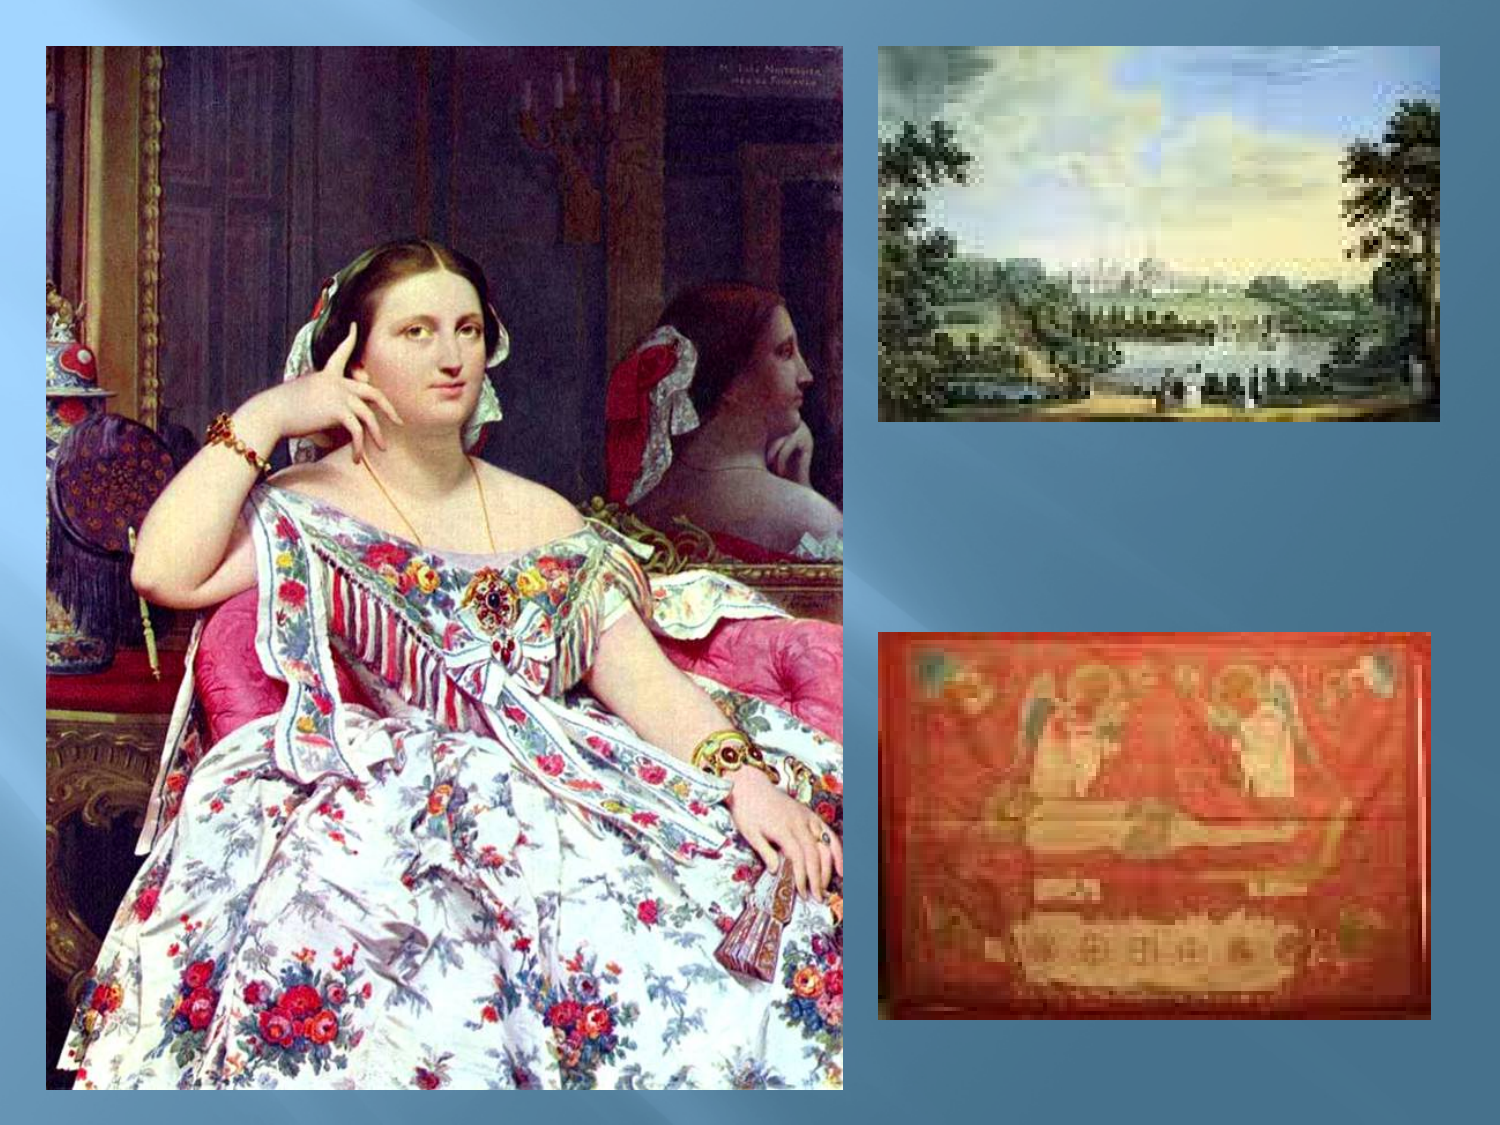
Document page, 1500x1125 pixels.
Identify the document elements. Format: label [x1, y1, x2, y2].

picture [46, 46, 844, 1091]
picture [878, 46, 1440, 423]
picture [878, 632, 1431, 1020]
